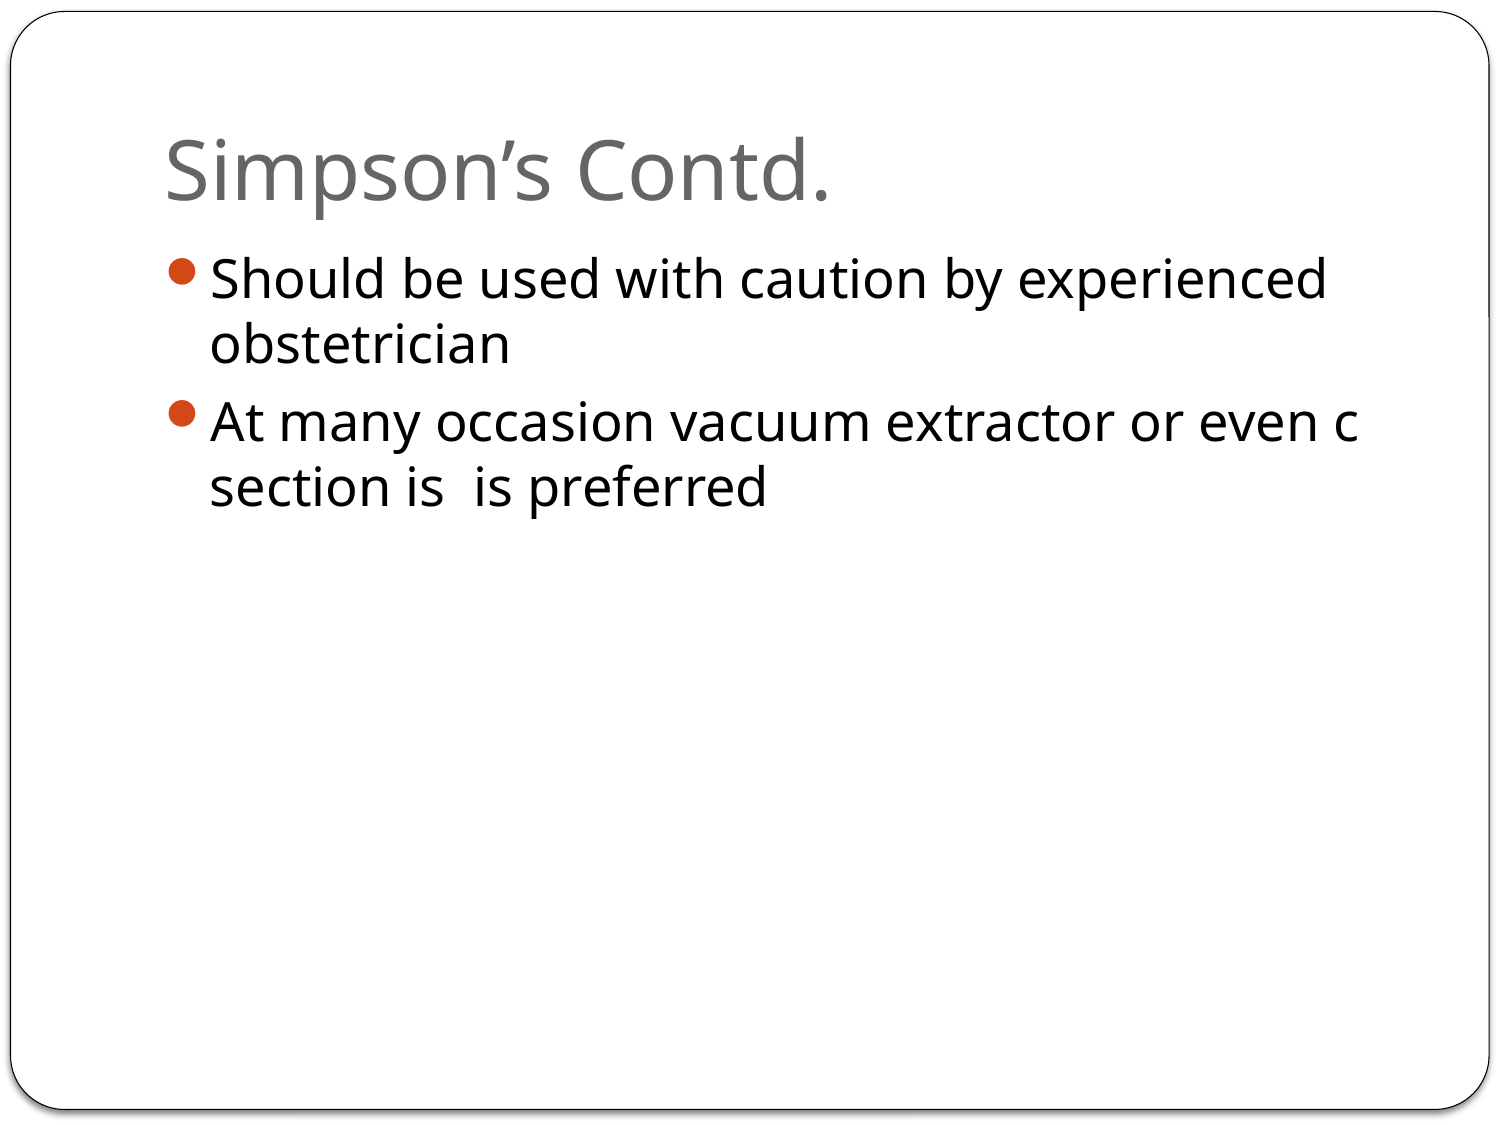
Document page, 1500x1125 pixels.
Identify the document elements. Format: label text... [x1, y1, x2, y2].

list Should be used with caution by experienced obstetrician At many occasion vacuum extractor or even c section is is preferred [150, 237, 1425, 988]
title Simpson’s Contd. [150, 45, 1425, 233]
